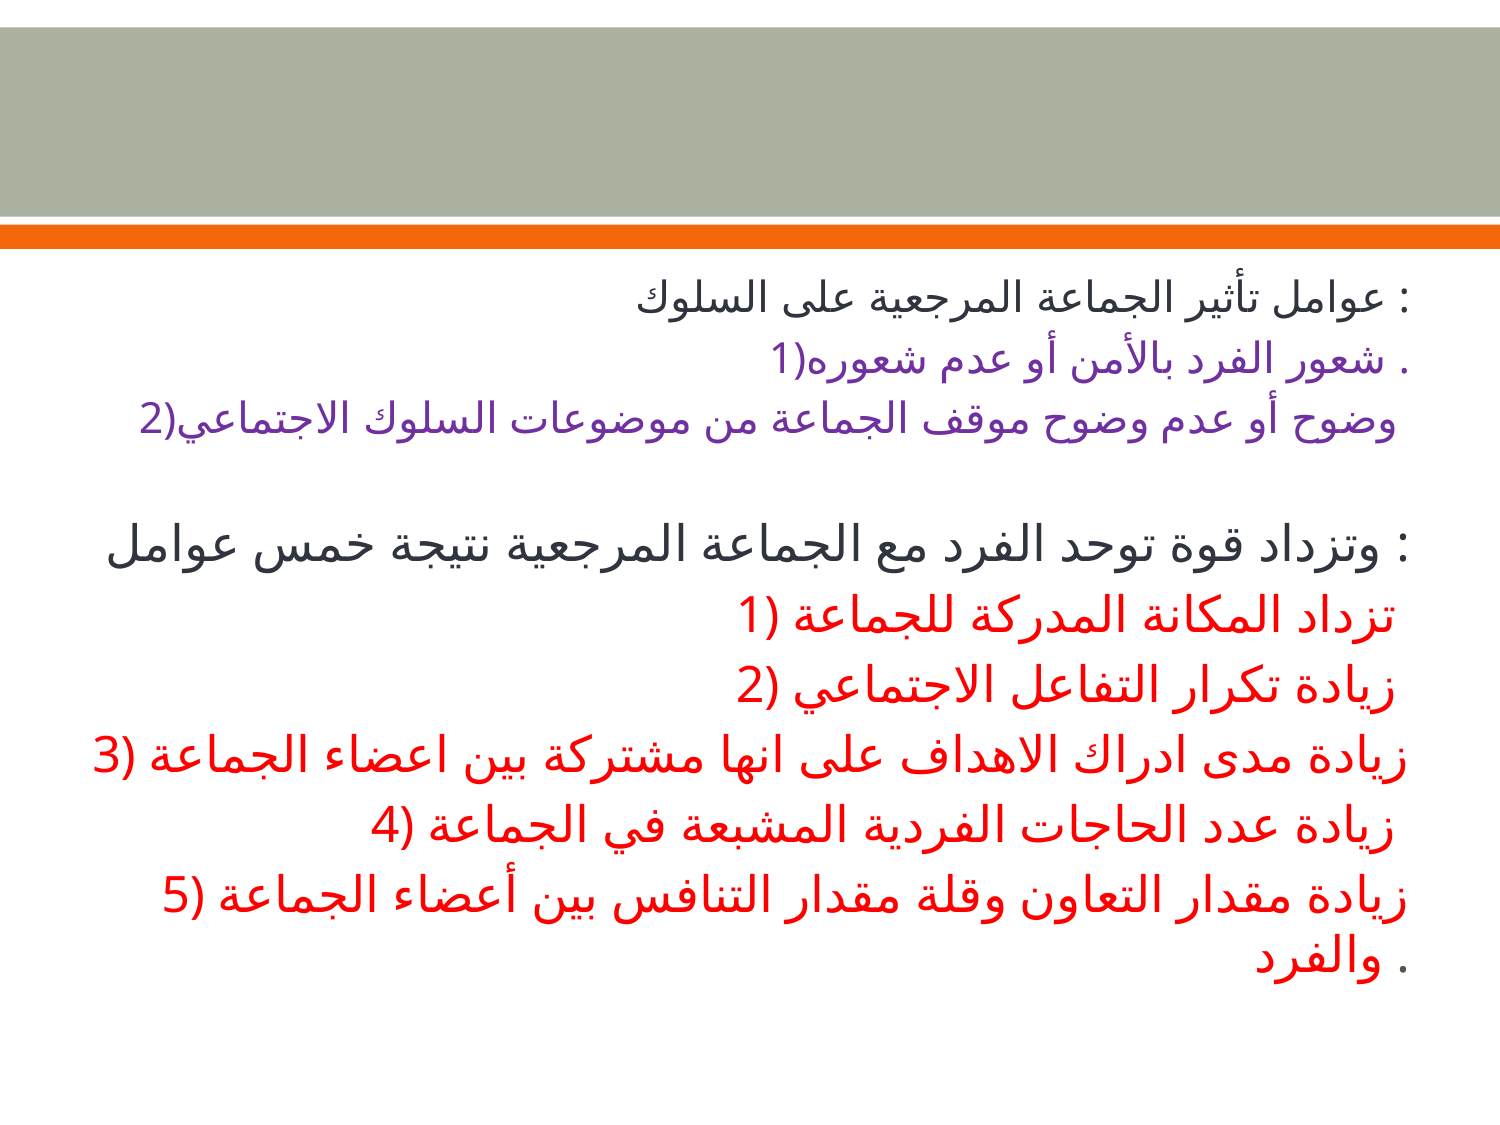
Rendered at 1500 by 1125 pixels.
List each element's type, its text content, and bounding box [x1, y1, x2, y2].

list عوامل تأثير الجماعة المرجعية على السلوك : 1)شعور الفرد بالأمن أو عدم شعوره . 2)وضوح أو عدم وضوح موقف الجماعة من موضوعات السلوك الاجتماعي وتزداد قوة توحد الفرد مع الجماعة المرجعية نتيجة خمس عوامل : 1) تزداد المكانة المدركة للجماعة 2) زيادة تكرار التفاعل الاجتماعي 3) زيادة مدى ادراك الاهداف على انها مشتركة بين اعضاء الجماعة 4) زيادة عدد الحاجات الفردية المشبعة في الجماعة 5) زيادة مقدار التعاون وقلة مقدار التنافس بين أعضاء الجماعة والفرد . [75, 262, 1425, 1088]
